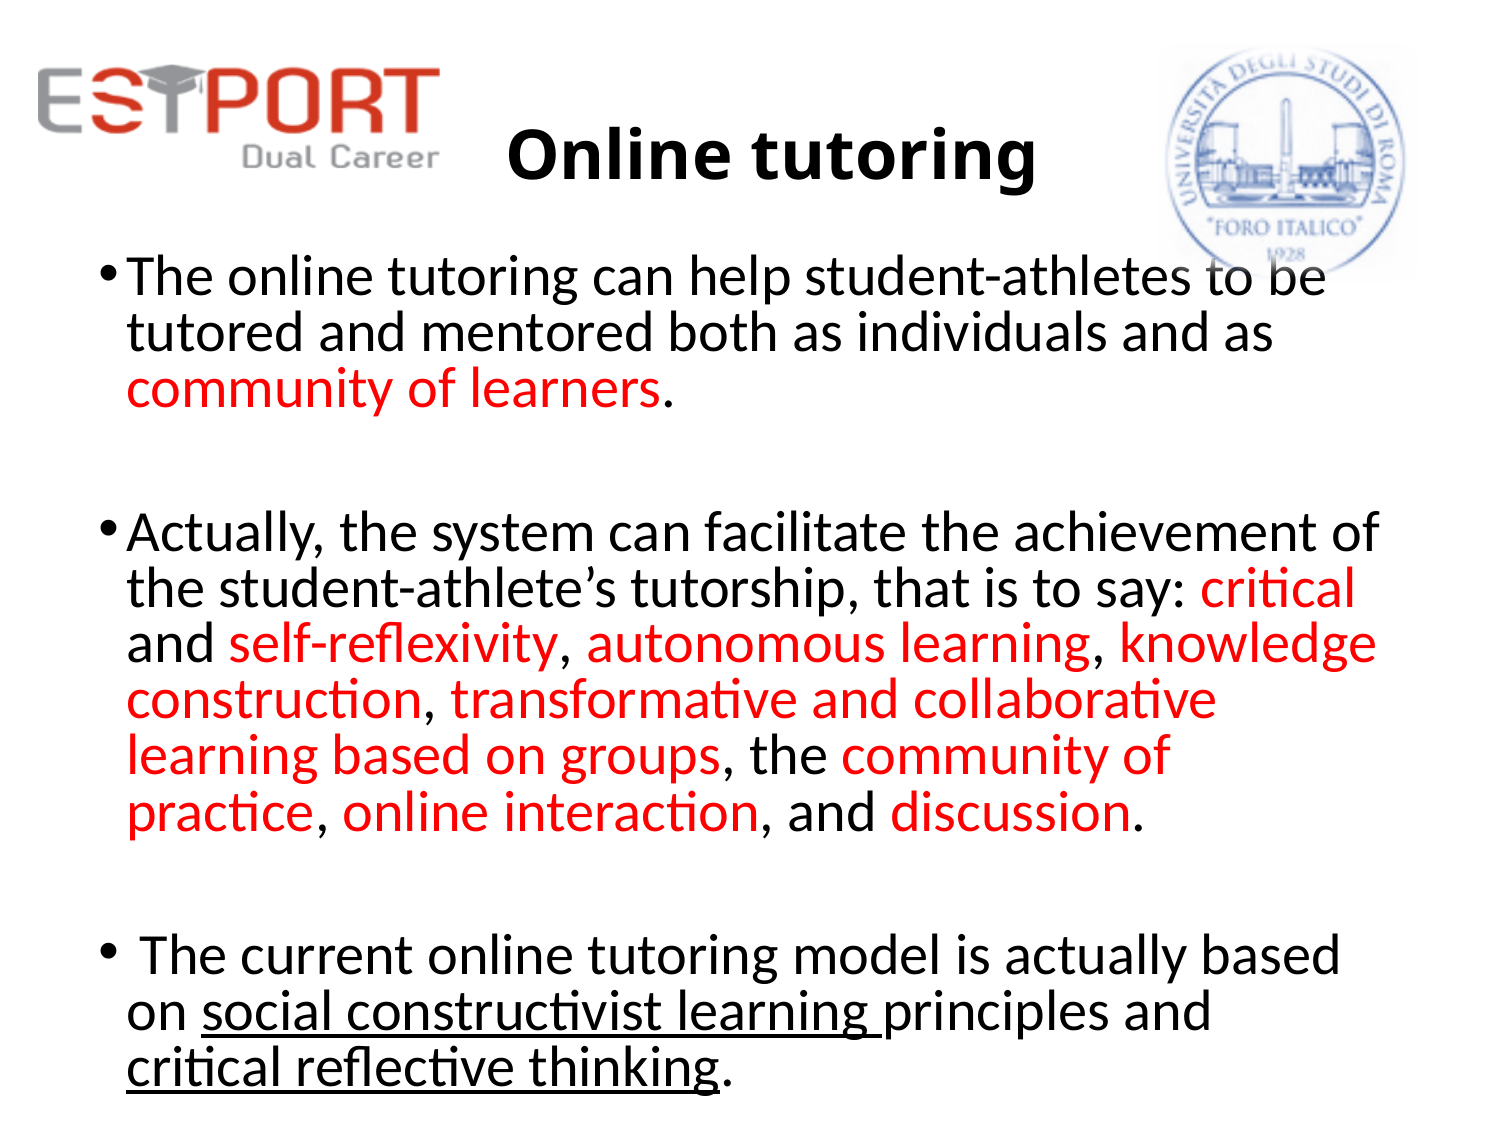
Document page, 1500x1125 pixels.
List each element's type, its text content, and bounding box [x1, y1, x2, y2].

title Online tutoring [490, 71, 1155, 243]
picture [1155, 42, 1420, 284]
list The online tutoring can help student-athletes to be tutored and mentored both as individuals and as community of learners. Actually, the system can facilitate the achievement of the student-athlete’s tutorship, that is to say: critical and self-reflexivity, autonomous learning, knowledge construction, transformative and collaborative learning based on groups, the community of practice, online interaction, and discussion. The current online tutoring model is actually based on social constructivist learning principles and critical reflective thinking. [83, 243, 1397, 990]
picture [37, 19, 445, 200]
